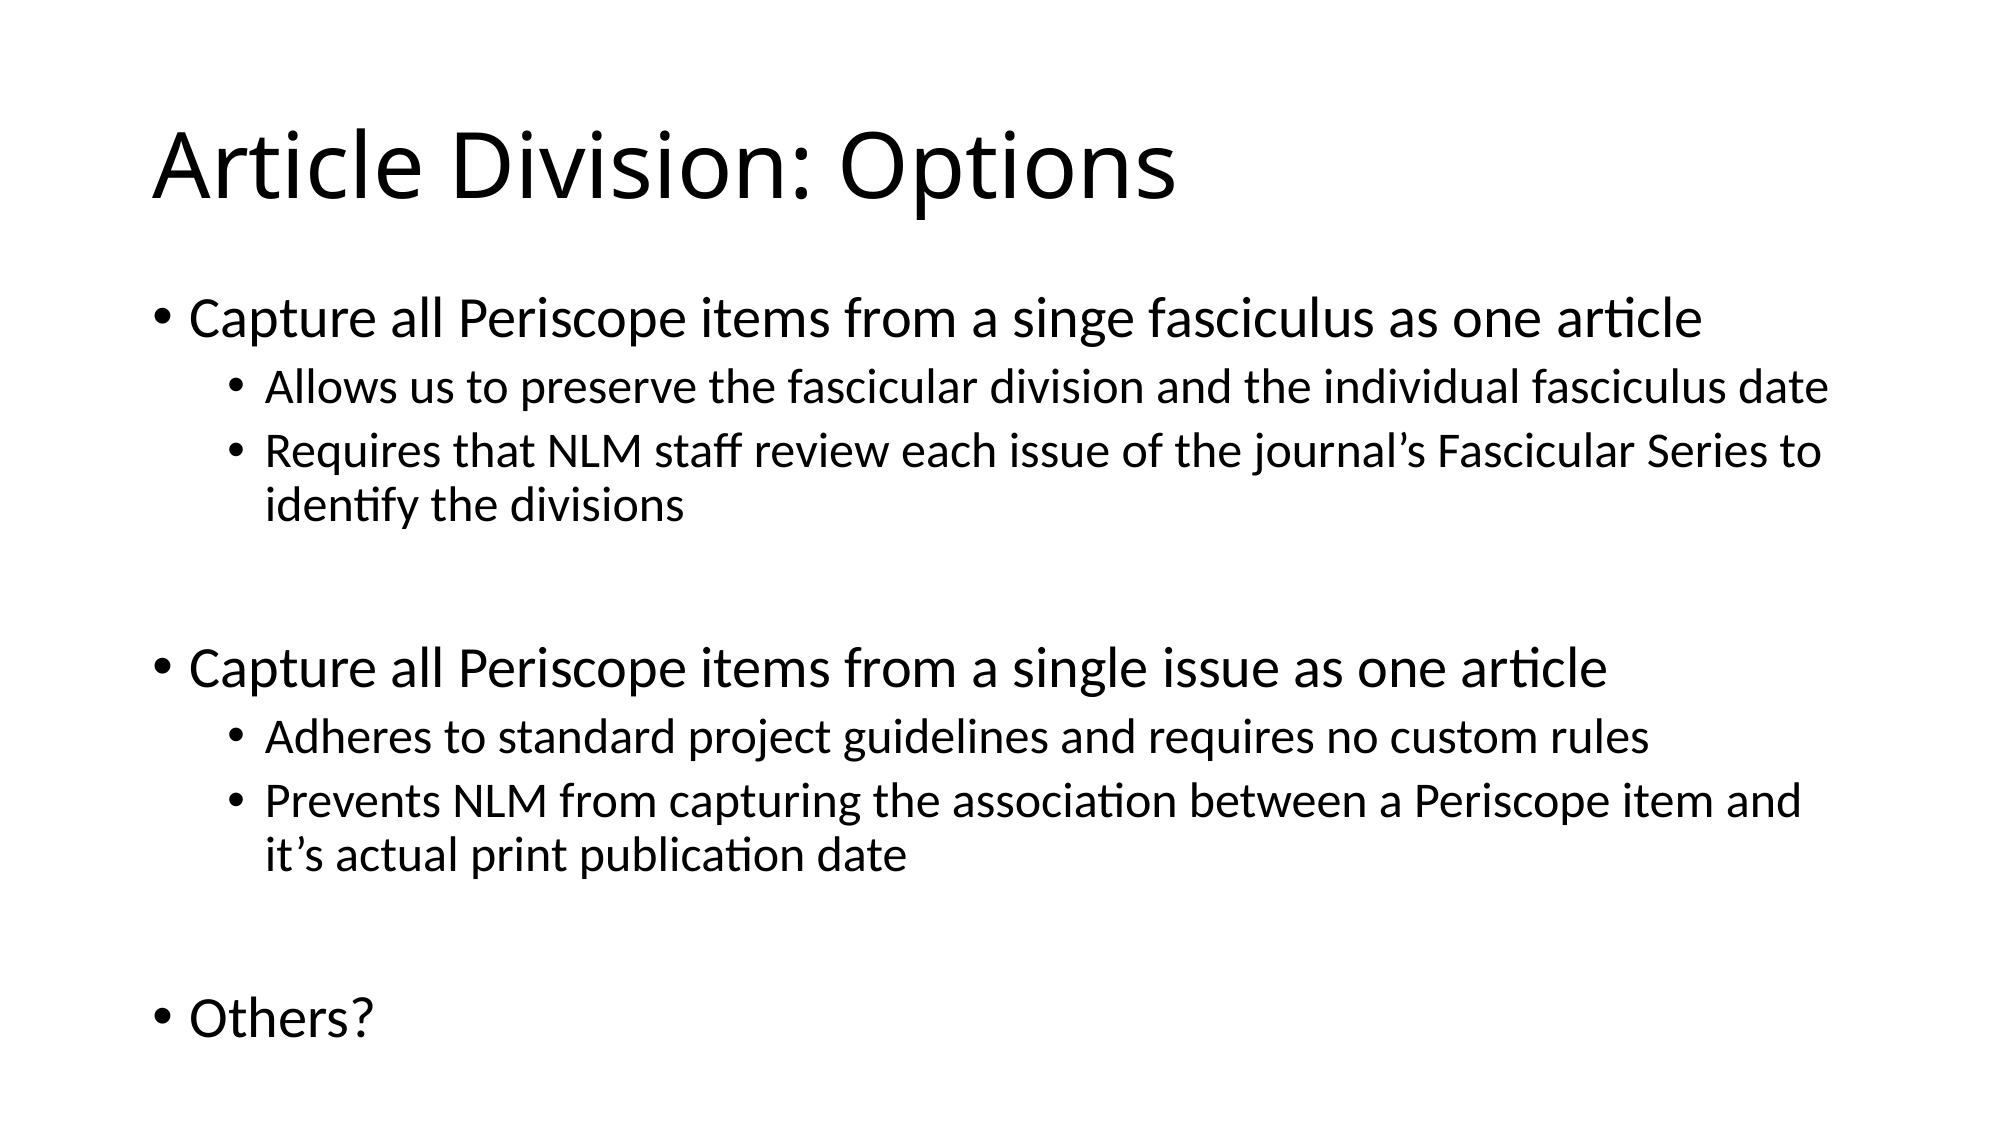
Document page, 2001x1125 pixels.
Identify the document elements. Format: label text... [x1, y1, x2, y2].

title Article Division: Options [137, 59, 1863, 278]
list Capture all Periscope items from a singe fasciculus as one article Allows us to preserve the fascicular division and the individual fasciculus date Requires that NLM staff review each issue of the journal’s Fascicular Series to identify the divisions Capture all Periscope items from a single issue as one article Adheres to standard project guidelines and requires no custom rules Prevents NLM from capturing the association between a Periscope item and it’s actual print publication date Others? [137, 279, 1863, 1025]
